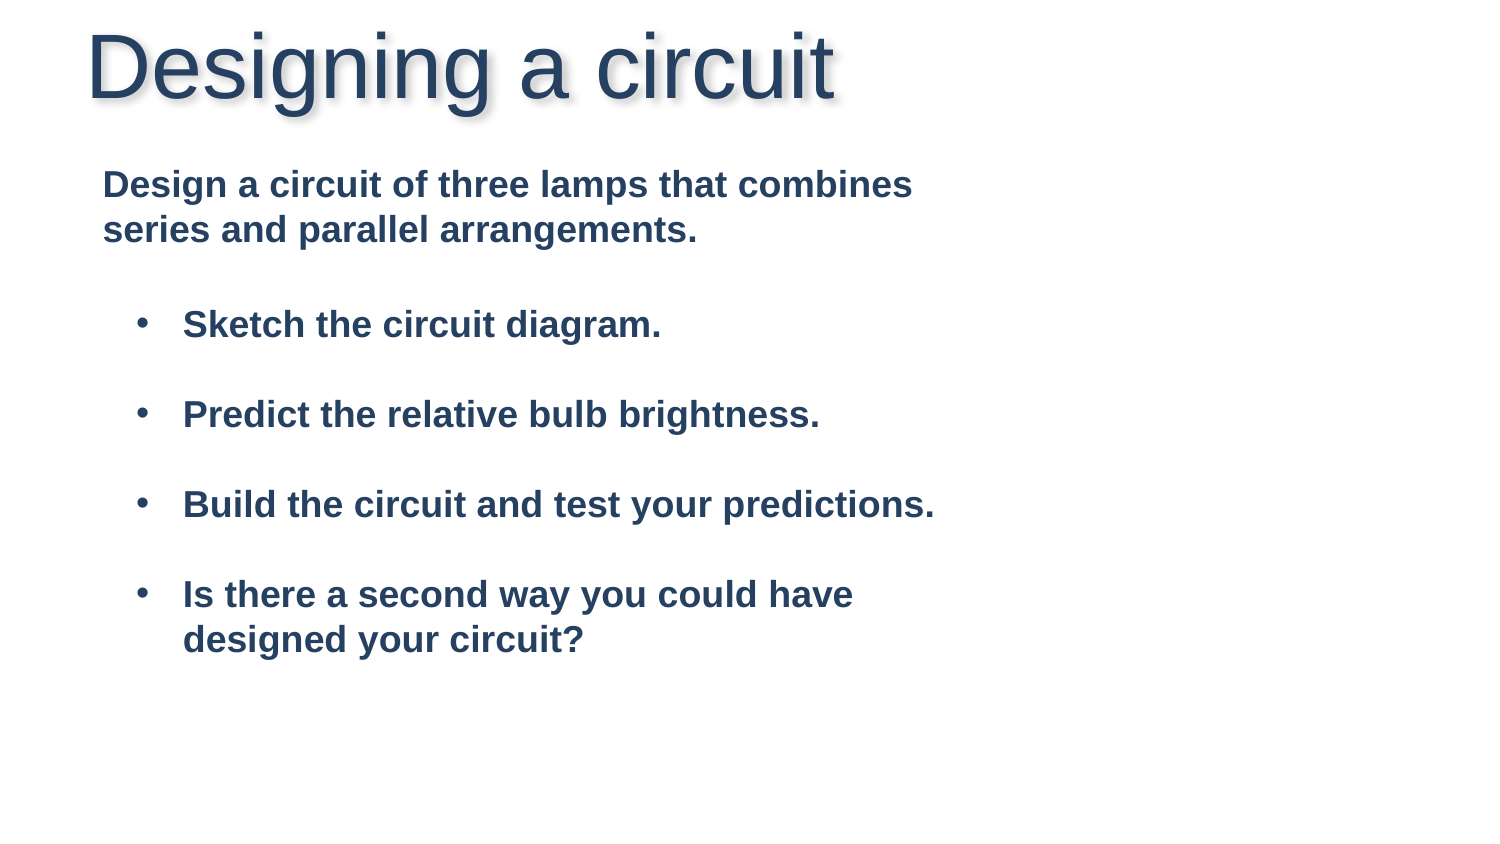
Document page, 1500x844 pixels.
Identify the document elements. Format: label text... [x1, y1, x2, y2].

text_box Design a circuit of three lamps that combines series and parallel arrangements. [87, 152, 978, 258]
text_box Sketch the circuit diagram. Predict the relative bulb brightness. Build the circuit and test your predictions. Is there a second way you could have designed your circuit? [121, 247, 1011, 668]
text_box Designing a circuit [70, 0, 1085, 206]
